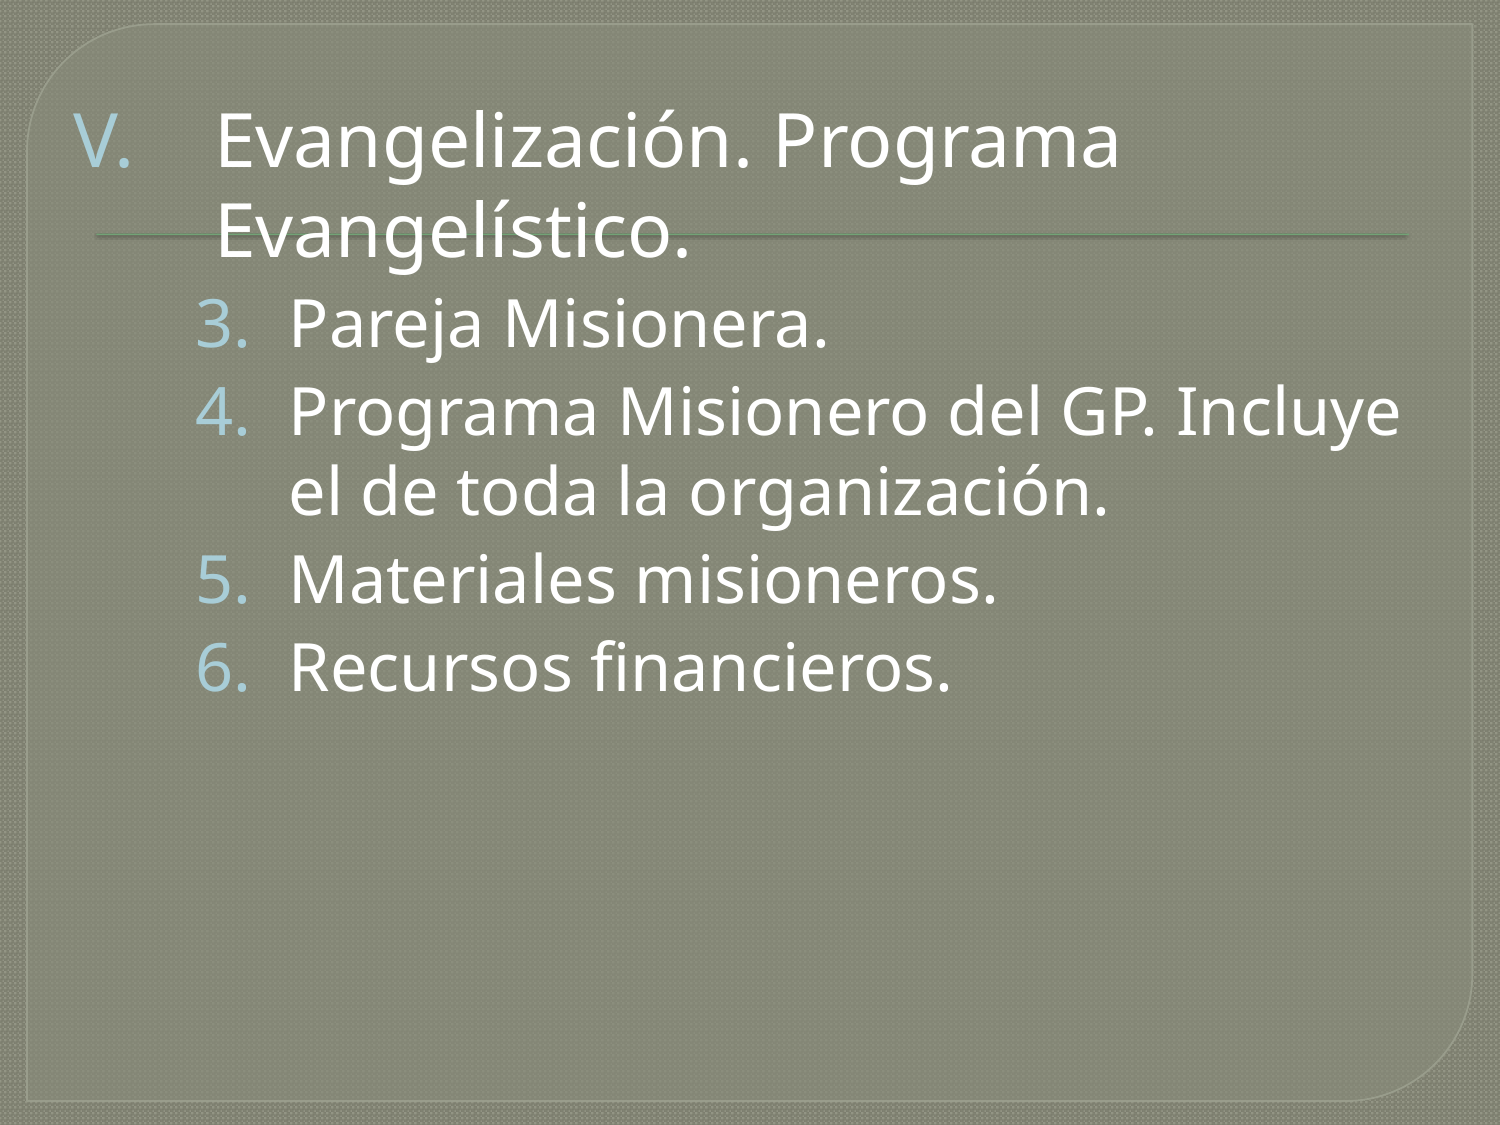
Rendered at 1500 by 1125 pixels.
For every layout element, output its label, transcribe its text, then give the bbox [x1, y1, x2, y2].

list Evangelización. Programa Evangelístico. Pareja Misionera. Programa Misionero del GP. Incluye el de toda la organización. Materiales misioneros. Recursos financieros. [0, 84, 1424, 976]
